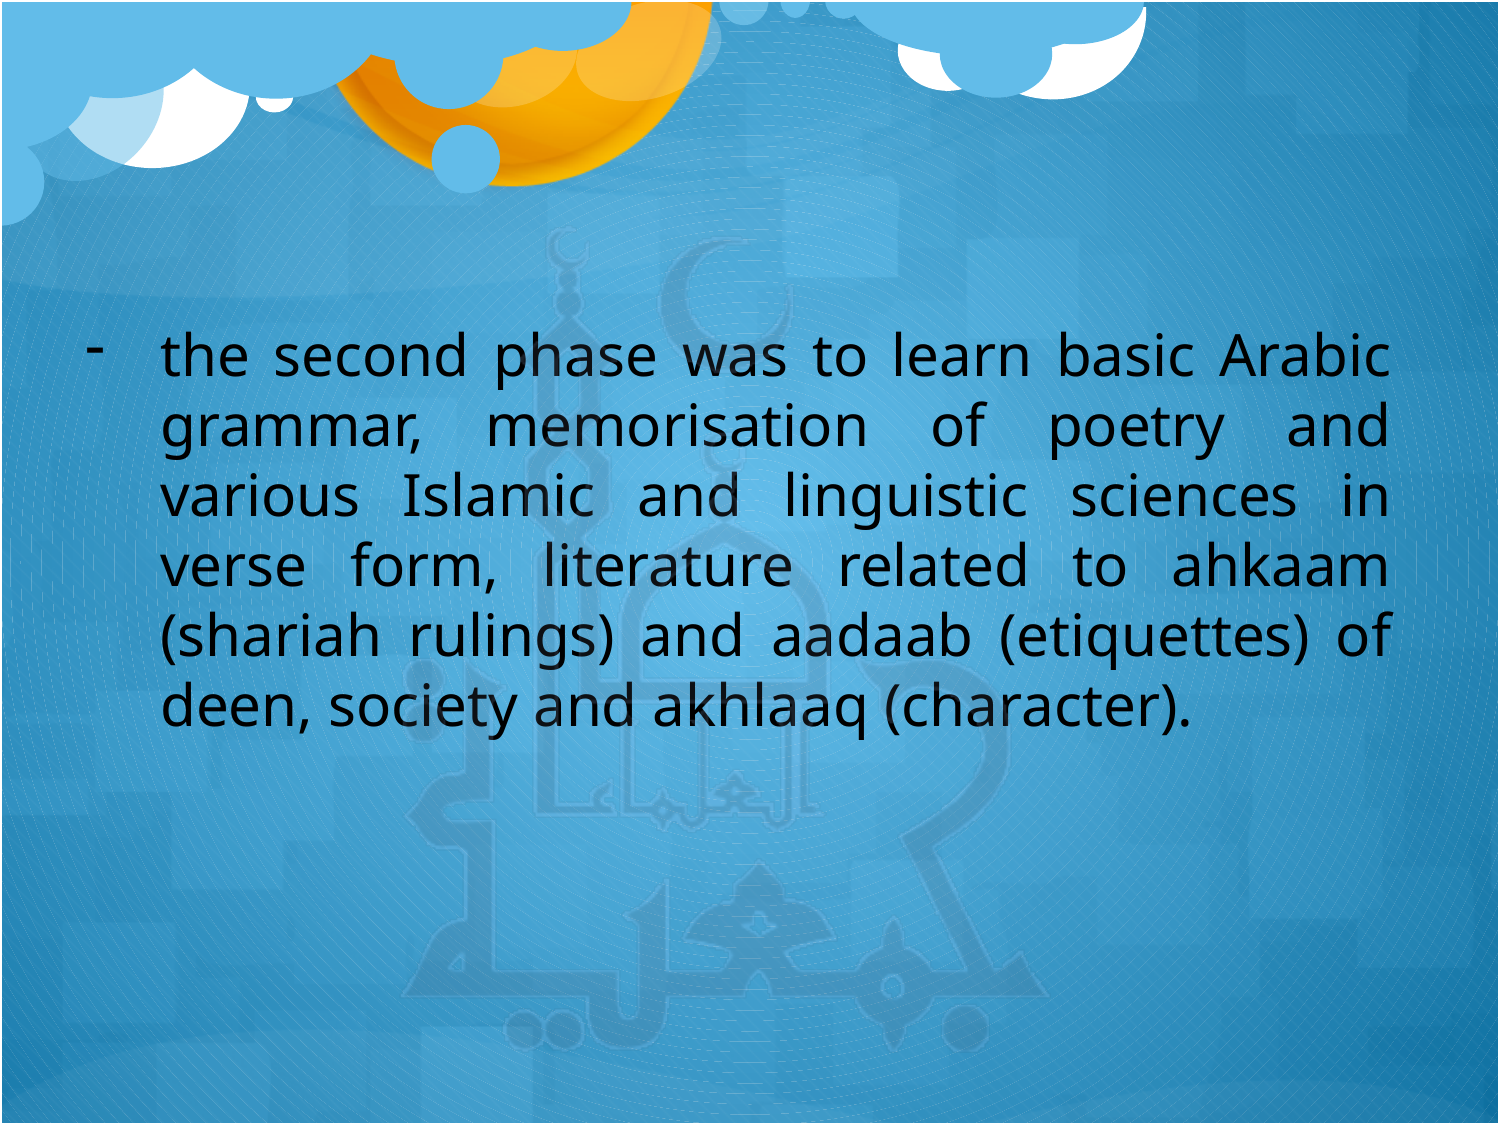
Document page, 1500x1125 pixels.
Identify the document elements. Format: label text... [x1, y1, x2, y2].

picture [2, 2, 1498, 1123]
text_box the second phase was to learn basic Arabic grammar, memorisation of poetry and various Islamic and linguistic sciences in verse form, literature related to ahkaam (shariah rulings) and aadaab (etiquettes) of deen, society and akhlaaq (character). [70, 171, 1407, 746]
